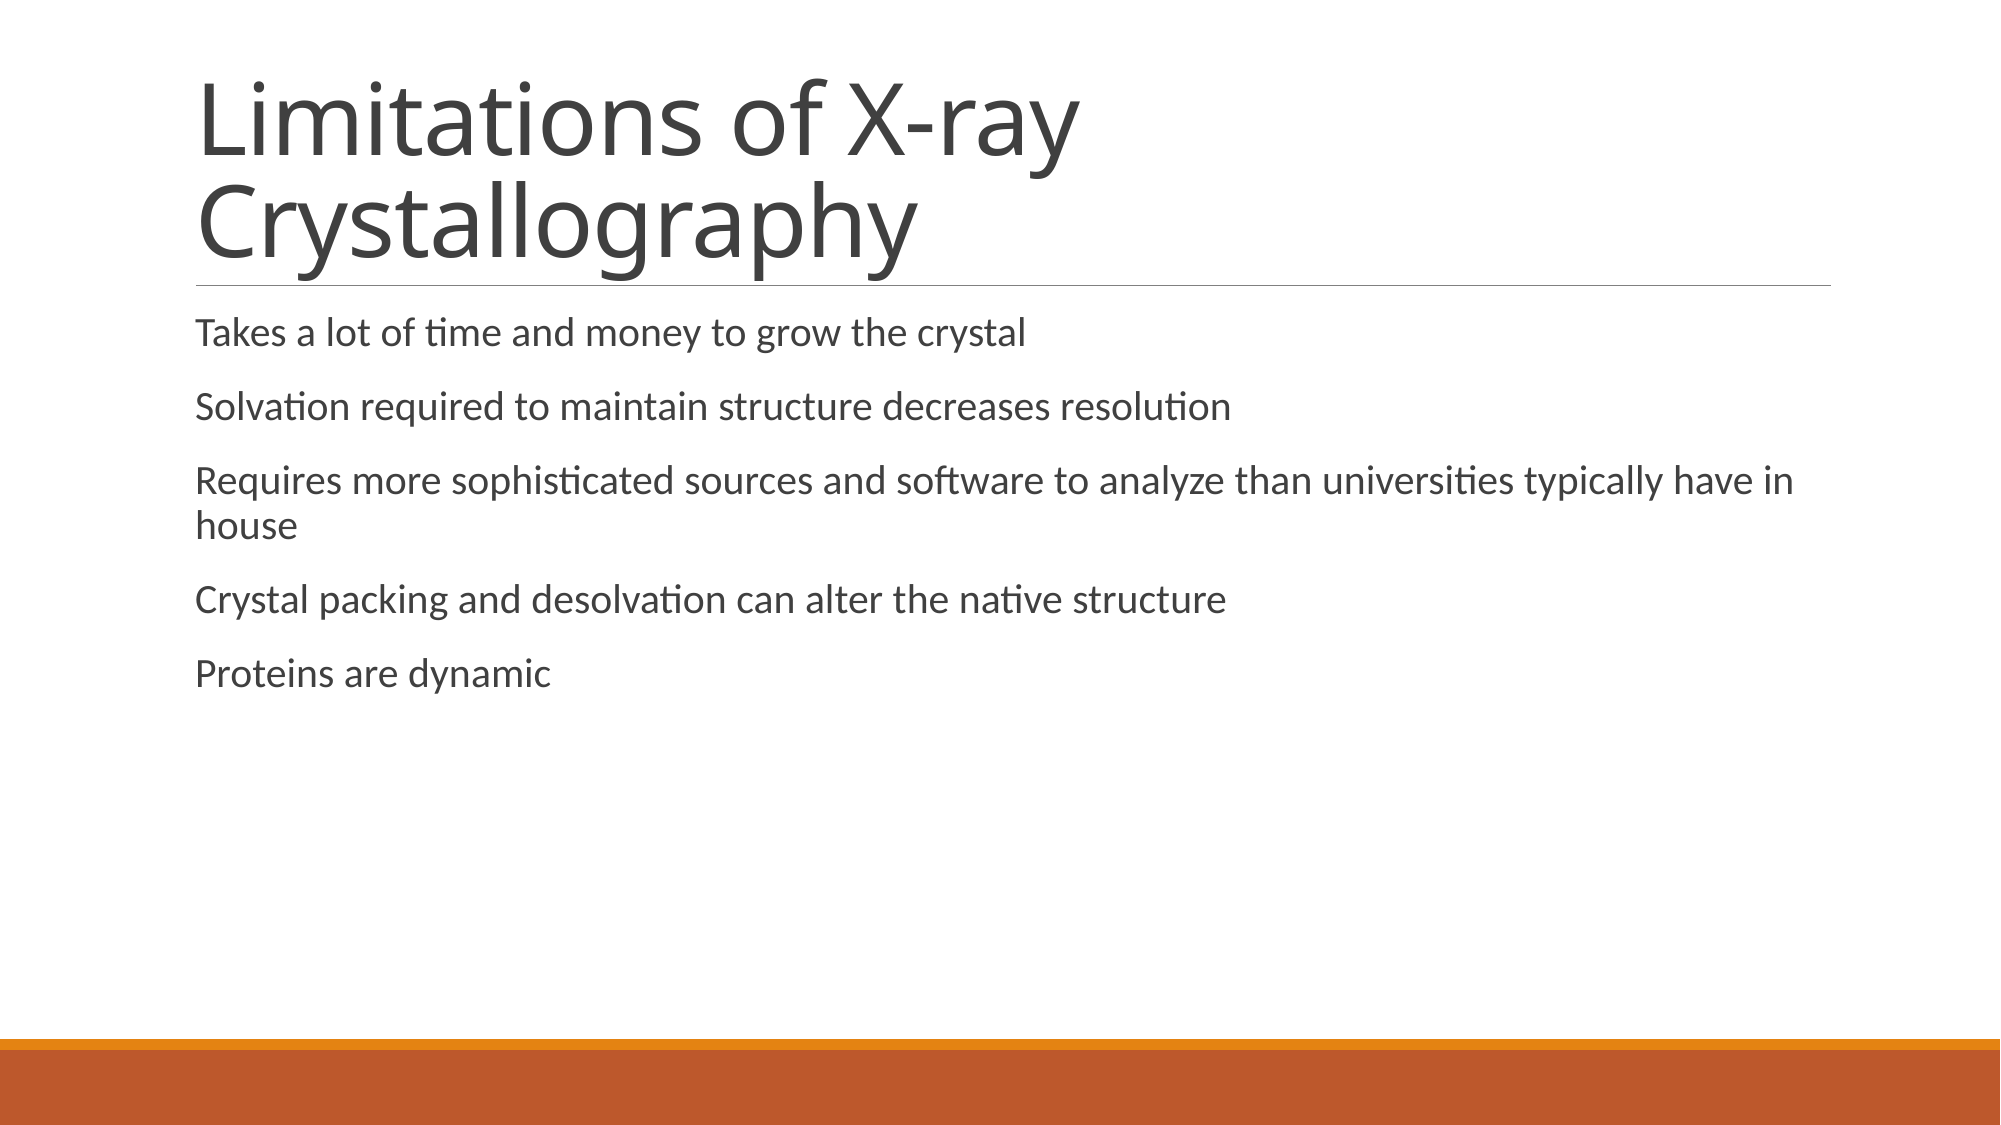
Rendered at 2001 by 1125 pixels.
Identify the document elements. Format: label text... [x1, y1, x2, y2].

list Takes a lot of time and money to grow the crystal Solvation required to maintain structure decreases resolution Requires more sophisticated sources and software to analyze than universities typically have in house Crystal packing and desolvation can alter the native structure Proteins are dynamic [180, 302, 1830, 963]
title Limitations of X-ray Crystallography [180, 47, 1830, 285]
